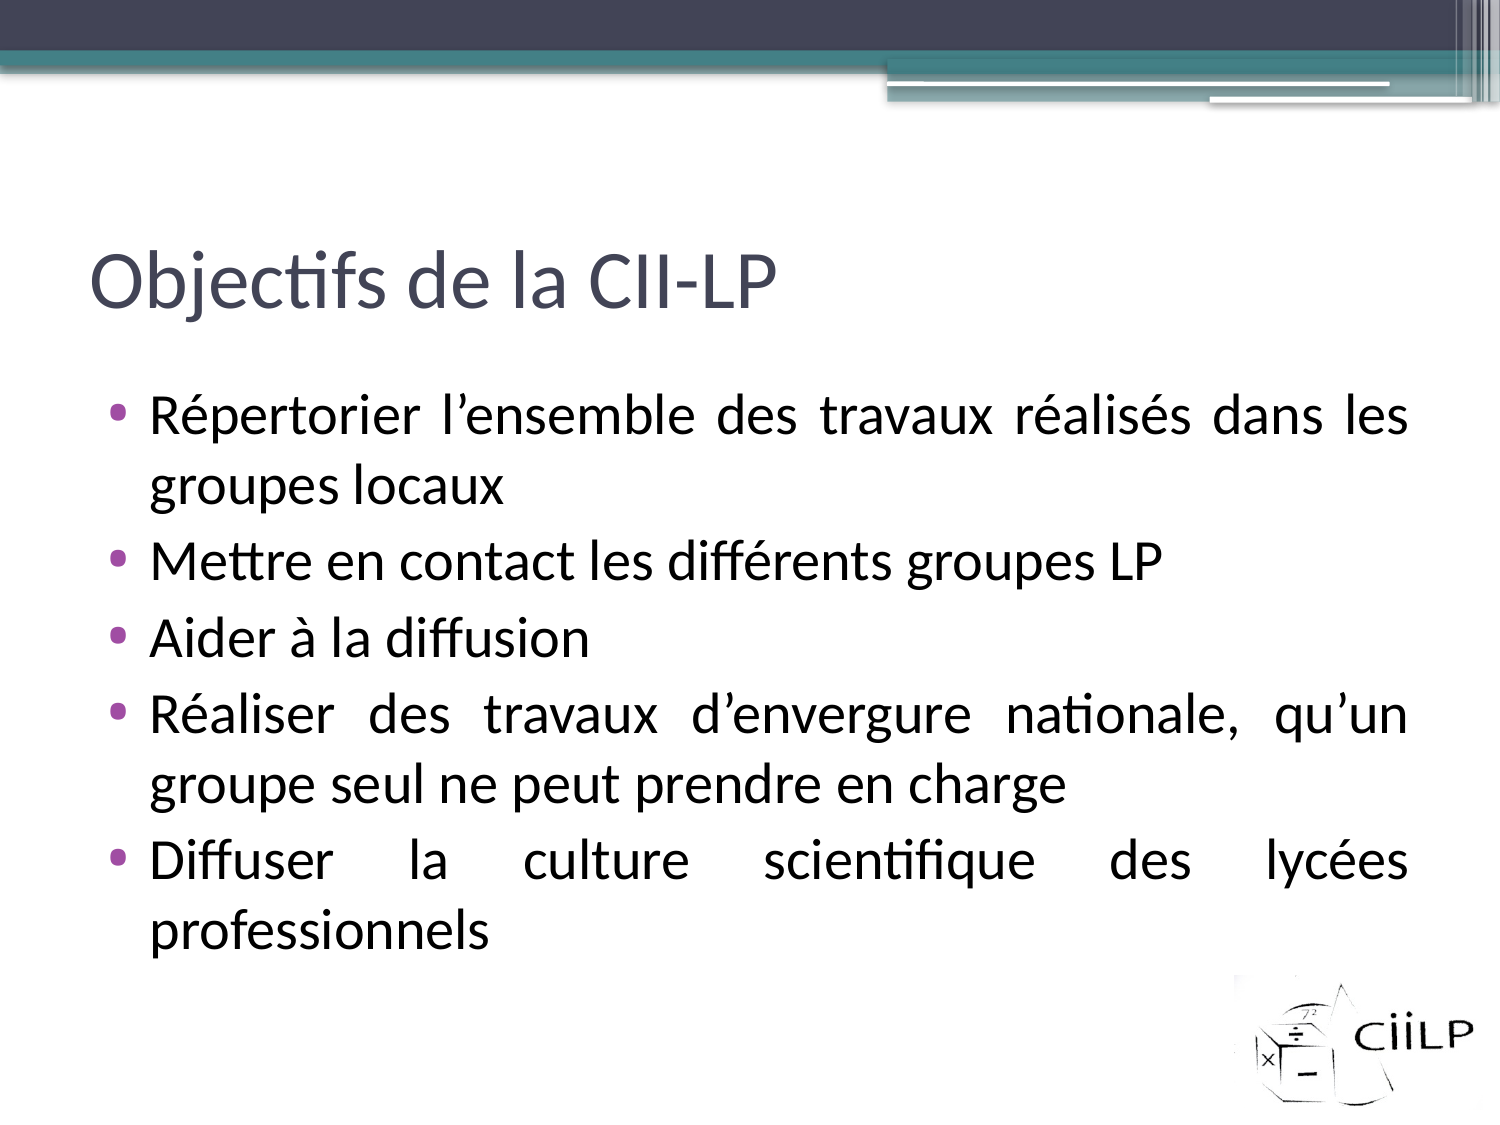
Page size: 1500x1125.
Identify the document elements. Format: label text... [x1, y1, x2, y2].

title Objectifs de la CII-LP [75, 187, 1425, 363]
list Répertorier l’ensemble des travaux réalisés dans les groupes locaux Mettre en contact les différents groupes LP Aider à la diffusion Réaliser des travaux d’envergure nationale, qu’un groupe seul ne peut prendre en charge Diffuser la culture scientifique des lycées professionnels [75, 368, 1425, 1079]
picture [1233, 975, 1483, 1110]
